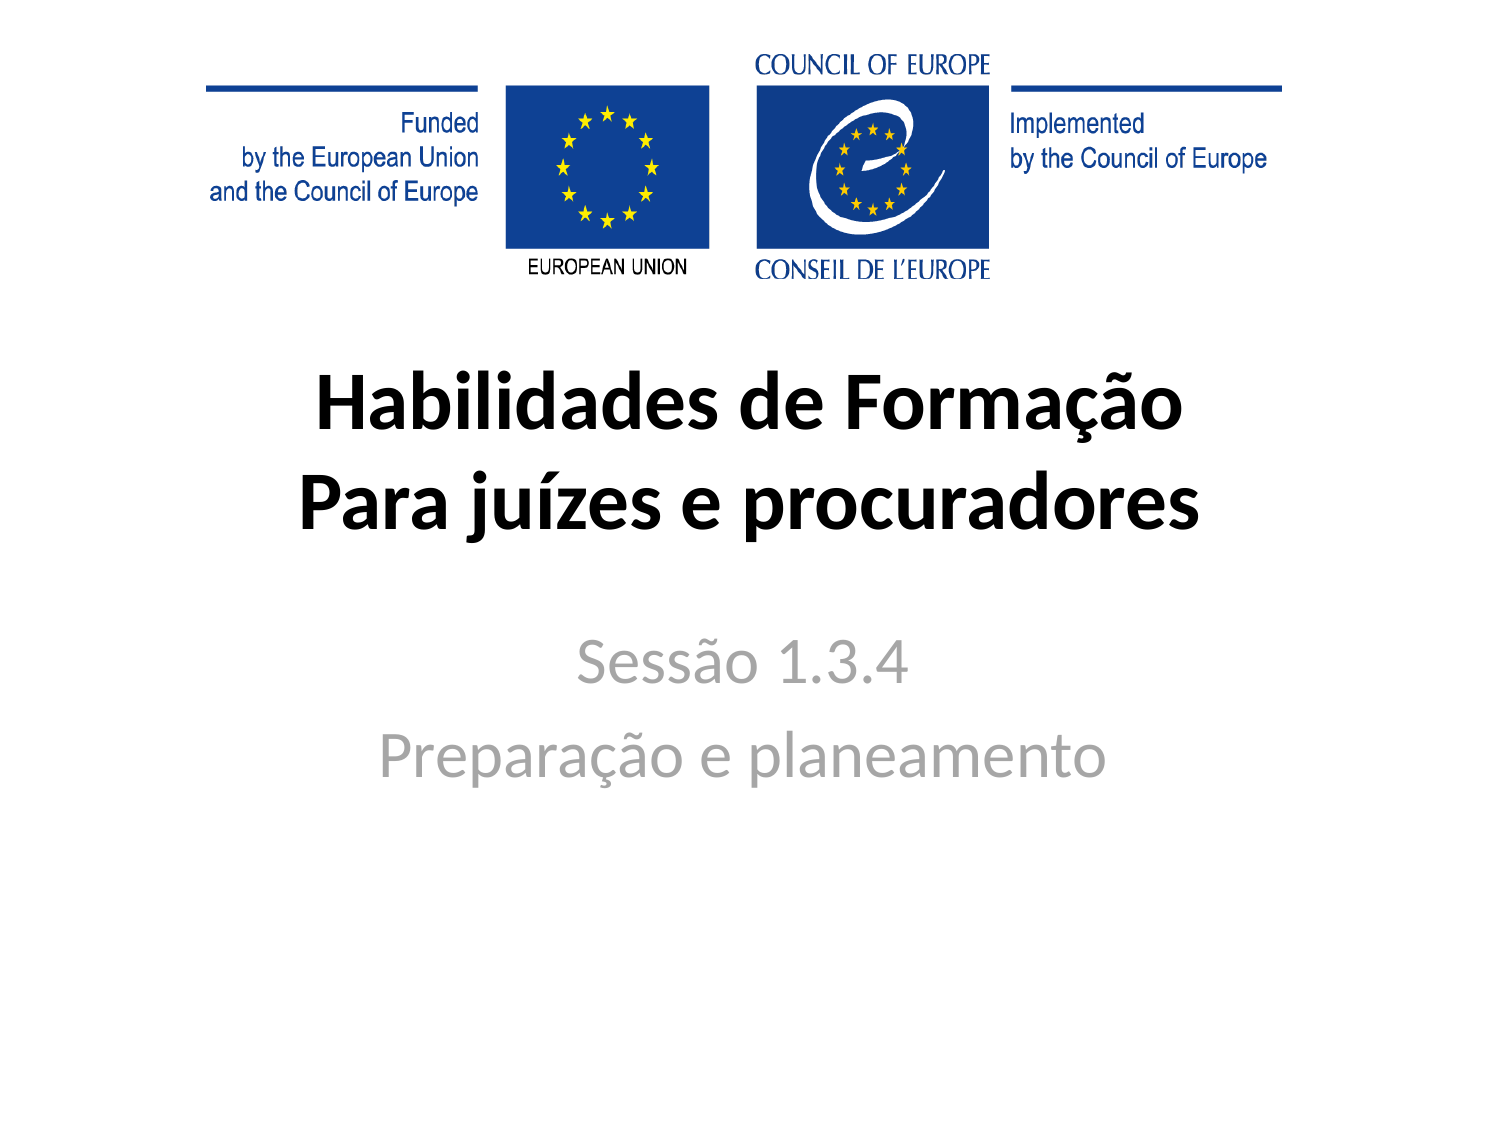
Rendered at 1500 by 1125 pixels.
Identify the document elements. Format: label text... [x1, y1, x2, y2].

picture [206, 53, 1282, 280]
subtitle Sessão 1.3.4 Preparação e planeamento [218, 614, 1269, 898]
title Habilidades de Formação Para juízes e procuradores [112, 278, 1388, 614]
